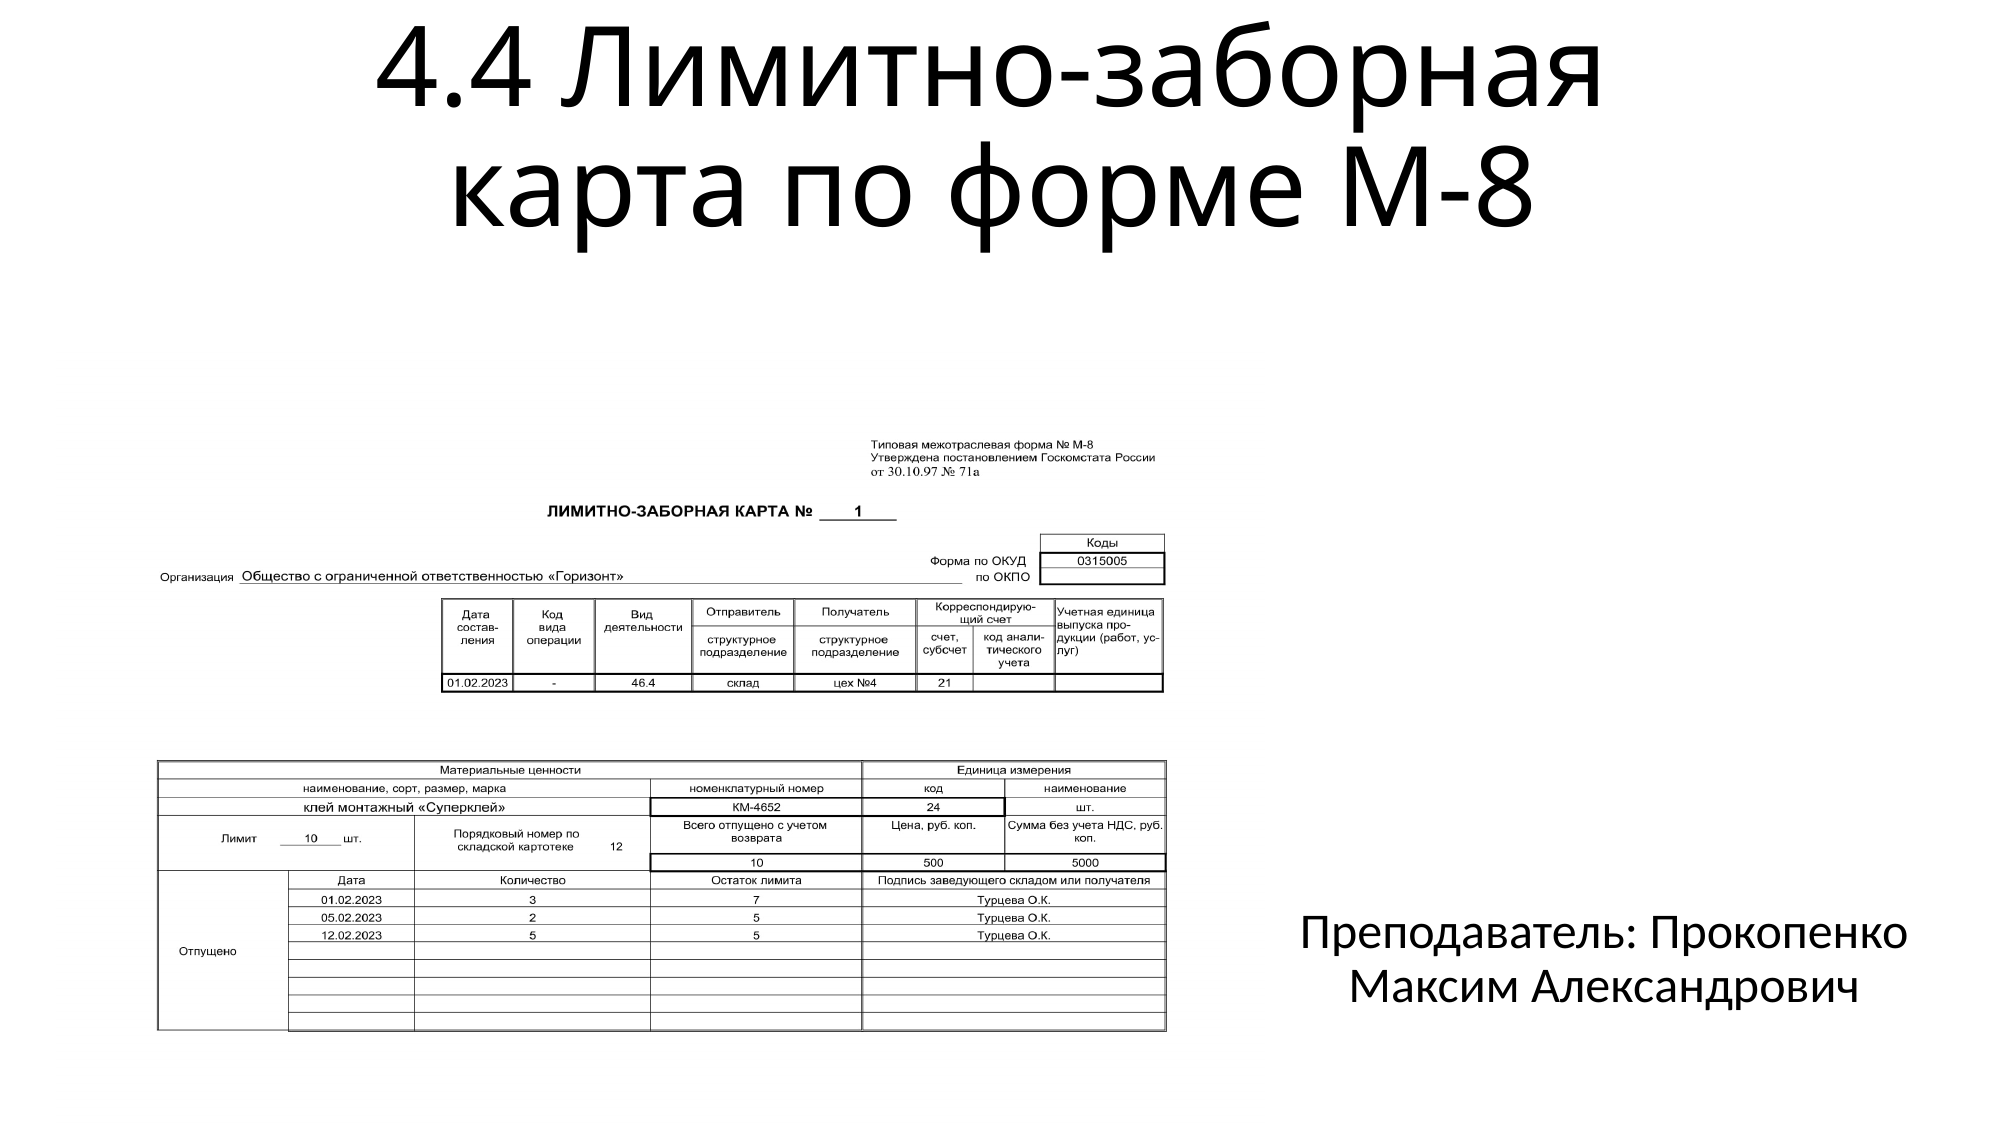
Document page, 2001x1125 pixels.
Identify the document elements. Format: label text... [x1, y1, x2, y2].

subtitle Преподаватель: Прокопенко Максим Александрович [1265, 897, 1944, 1078]
picture [56, 345, 1265, 1123]
title 4.4 Лимитно-заборная карта по форме М-8 [242, 0, 1743, 392]
